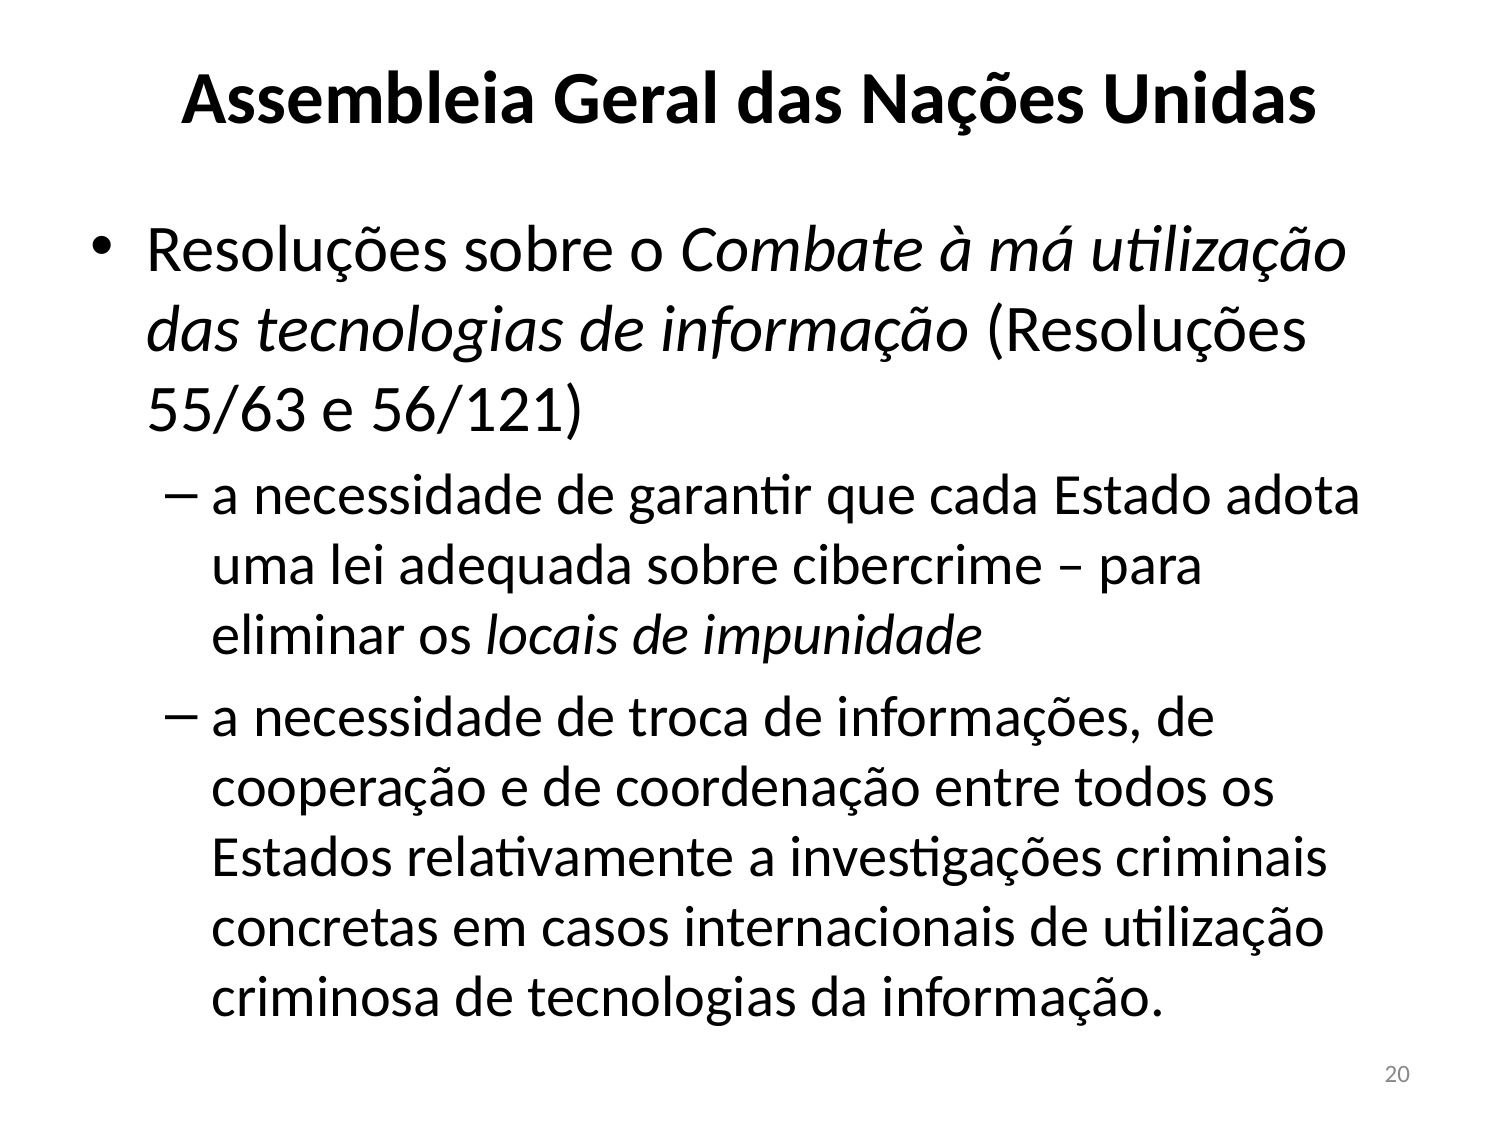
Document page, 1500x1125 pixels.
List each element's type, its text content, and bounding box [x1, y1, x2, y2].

title Assembleia Geral das Nações Unidas [75, 29, 1425, 157]
slide_number 20 [1074, 1042, 1425, 1103]
list Resoluções sobre o Combate à má utilização das tecnologias de informação (Resoluções 55/63 e 56/121) a necessidade de garantir que cada Estado adota uma lei adequada sobre cibercrime – para eliminar os locais de impunidade a necessidade de troca de informações, de cooperação e de coordenação entre todos os Estados relativamente a investigações criminais concretas em casos internacionais de utilização criminosa de tecnologias da informação. [75, 197, 1425, 1005]
